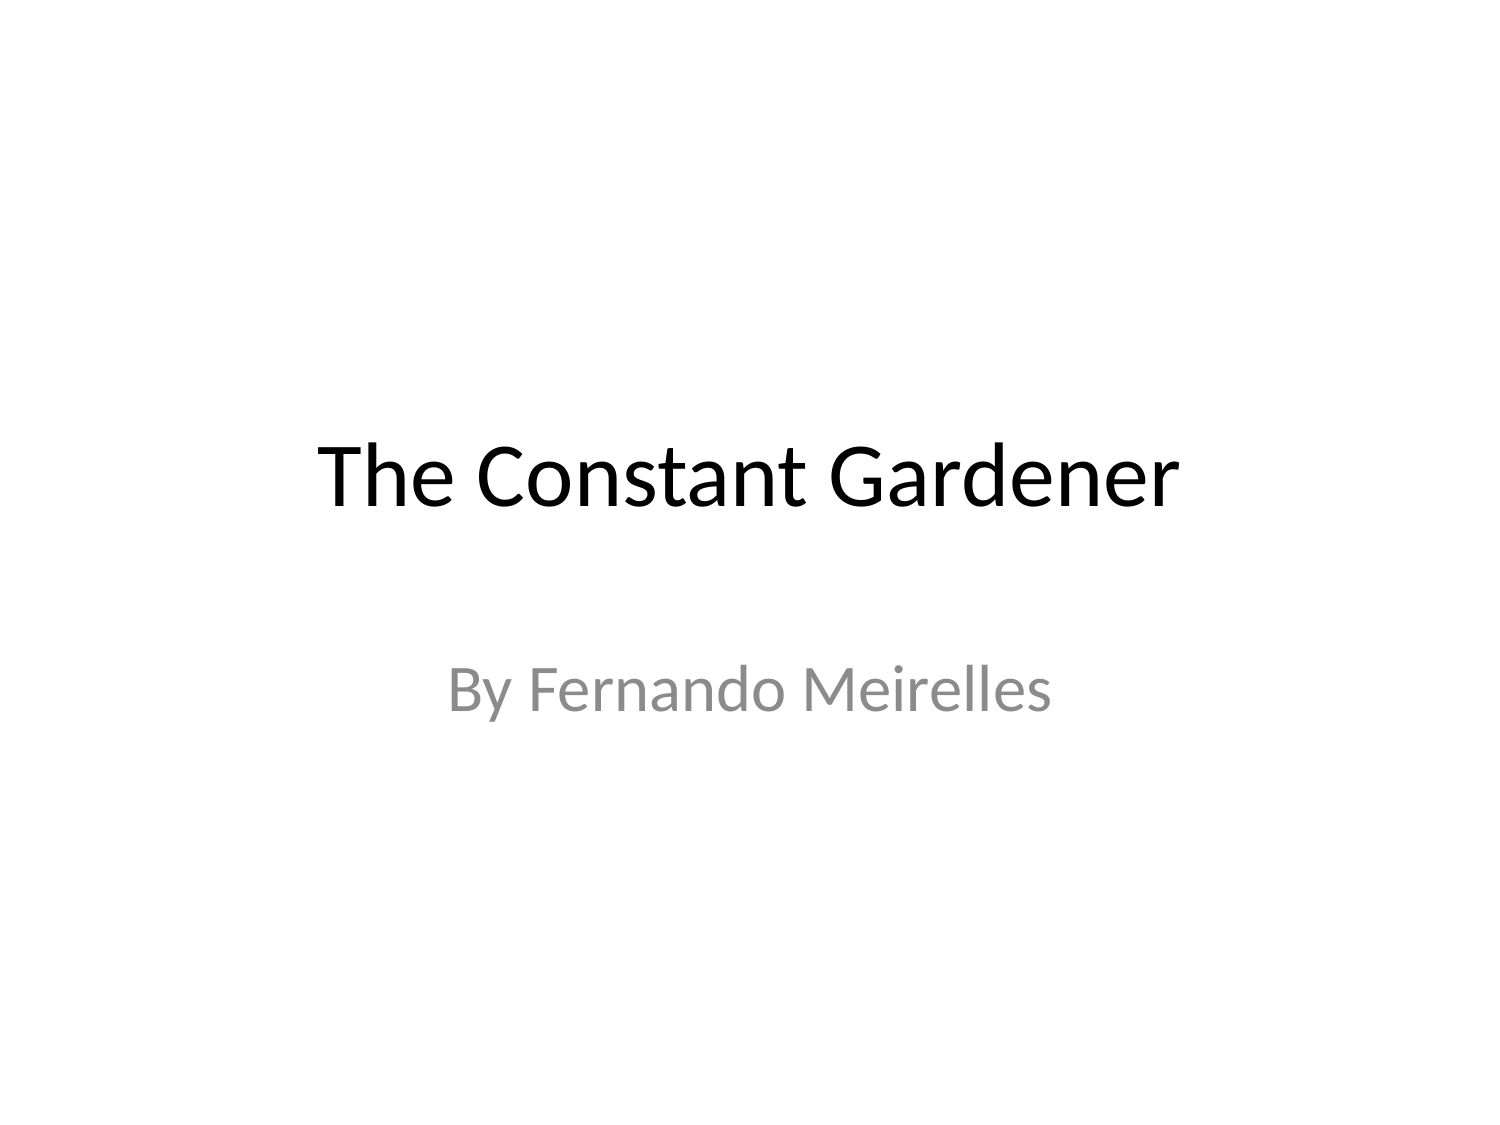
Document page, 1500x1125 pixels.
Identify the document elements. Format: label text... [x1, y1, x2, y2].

subtitle By Fernando Meirelles [225, 637, 1275, 925]
title The Constant Gardener [112, 349, 1388, 591]
